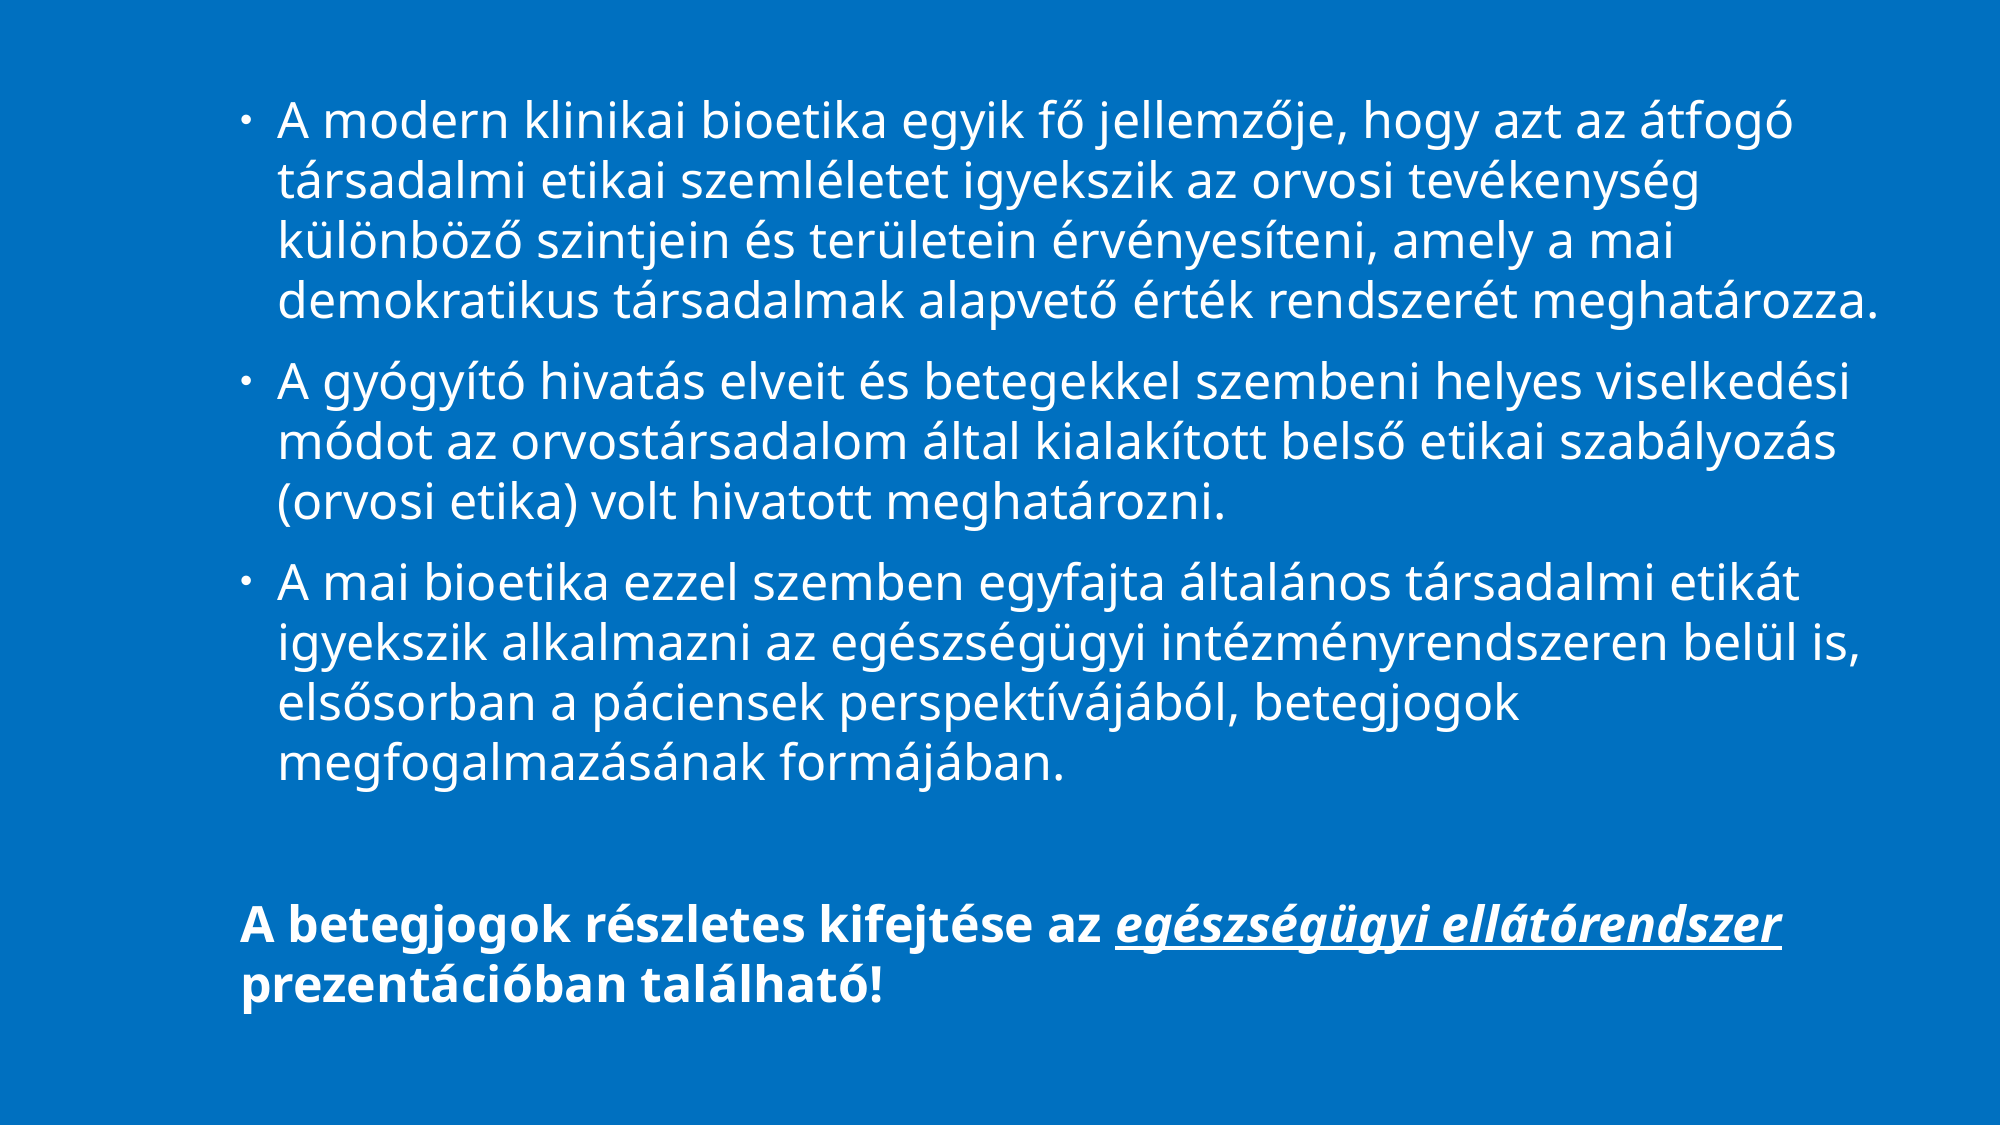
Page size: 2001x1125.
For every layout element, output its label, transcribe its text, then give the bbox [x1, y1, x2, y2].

list A modern klinikai bioetika egyik fő jellemzője, hogy azt az átfogó társadalmi etikai szemléletet igyekszik az orvosi tevékenység különböző szintjein és területein érvényesíteni, amely a mai demokratikus társadalmak alapvető érték rendszerét meghatározza. A gyógyító hivatás elveit és betegekkel szembeni helyes viselkedési módot az orvostársadalom által kialakított belső etikai szabályozás (orvosi etika) volt hivatott meghatározni. A mai bioetika ezzel szemben egyfajta általános társadalmi etikát igyekszik alkalmazni az egészségügyi intézményrendszeren belül is, elsősorban a páciensek perspektívájából, betegjogok megfogalmazásának formájában. A betegjogok részletes kifejtése az egészségügyi ellátórendszer prezentációban található! [225, 81, 1911, 1013]
